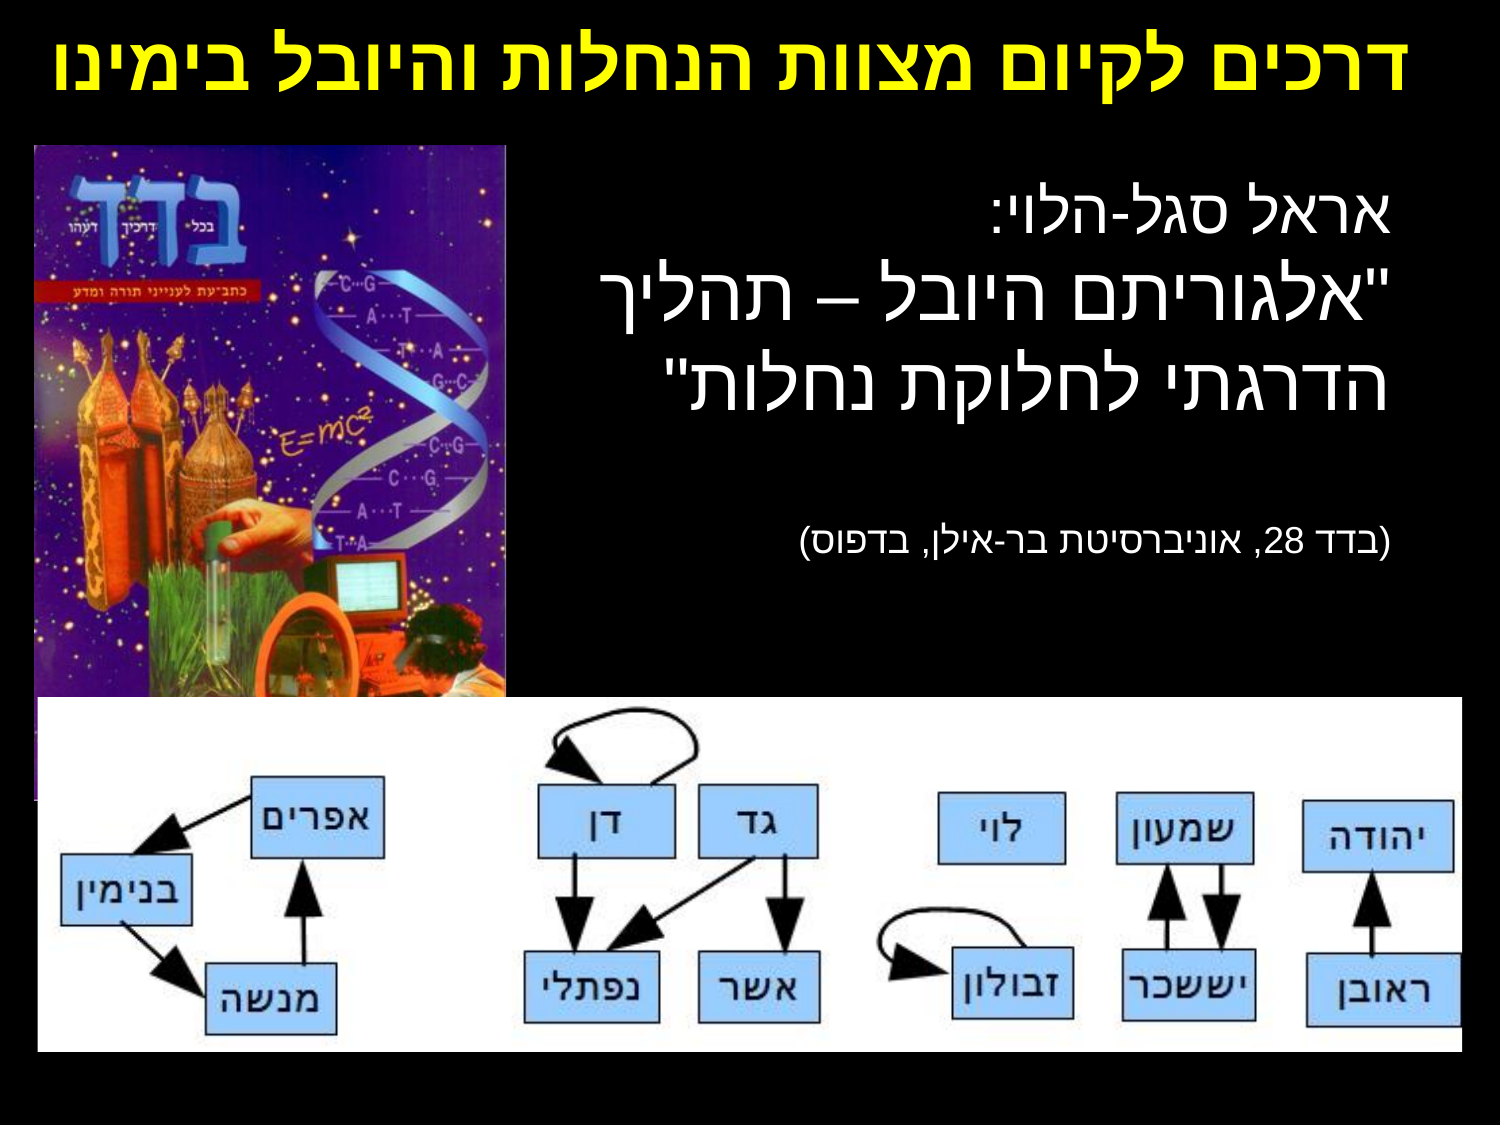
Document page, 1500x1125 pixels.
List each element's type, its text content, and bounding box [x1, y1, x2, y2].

text_box [37, 697, 1463, 1052]
text_box דרכים לקיום מצוות הנחלות והיובל בימינו [34, 0, 1428, 146]
text_box אראל סגל-הלוי: "אלגוריתם היובל – תהליך הדרגתי לחלוקת נחלות" (בדד 28, אוניברסיטת בר-אילן, בדפוס) [539, 155, 1407, 644]
text_box [34, 146, 507, 801]
